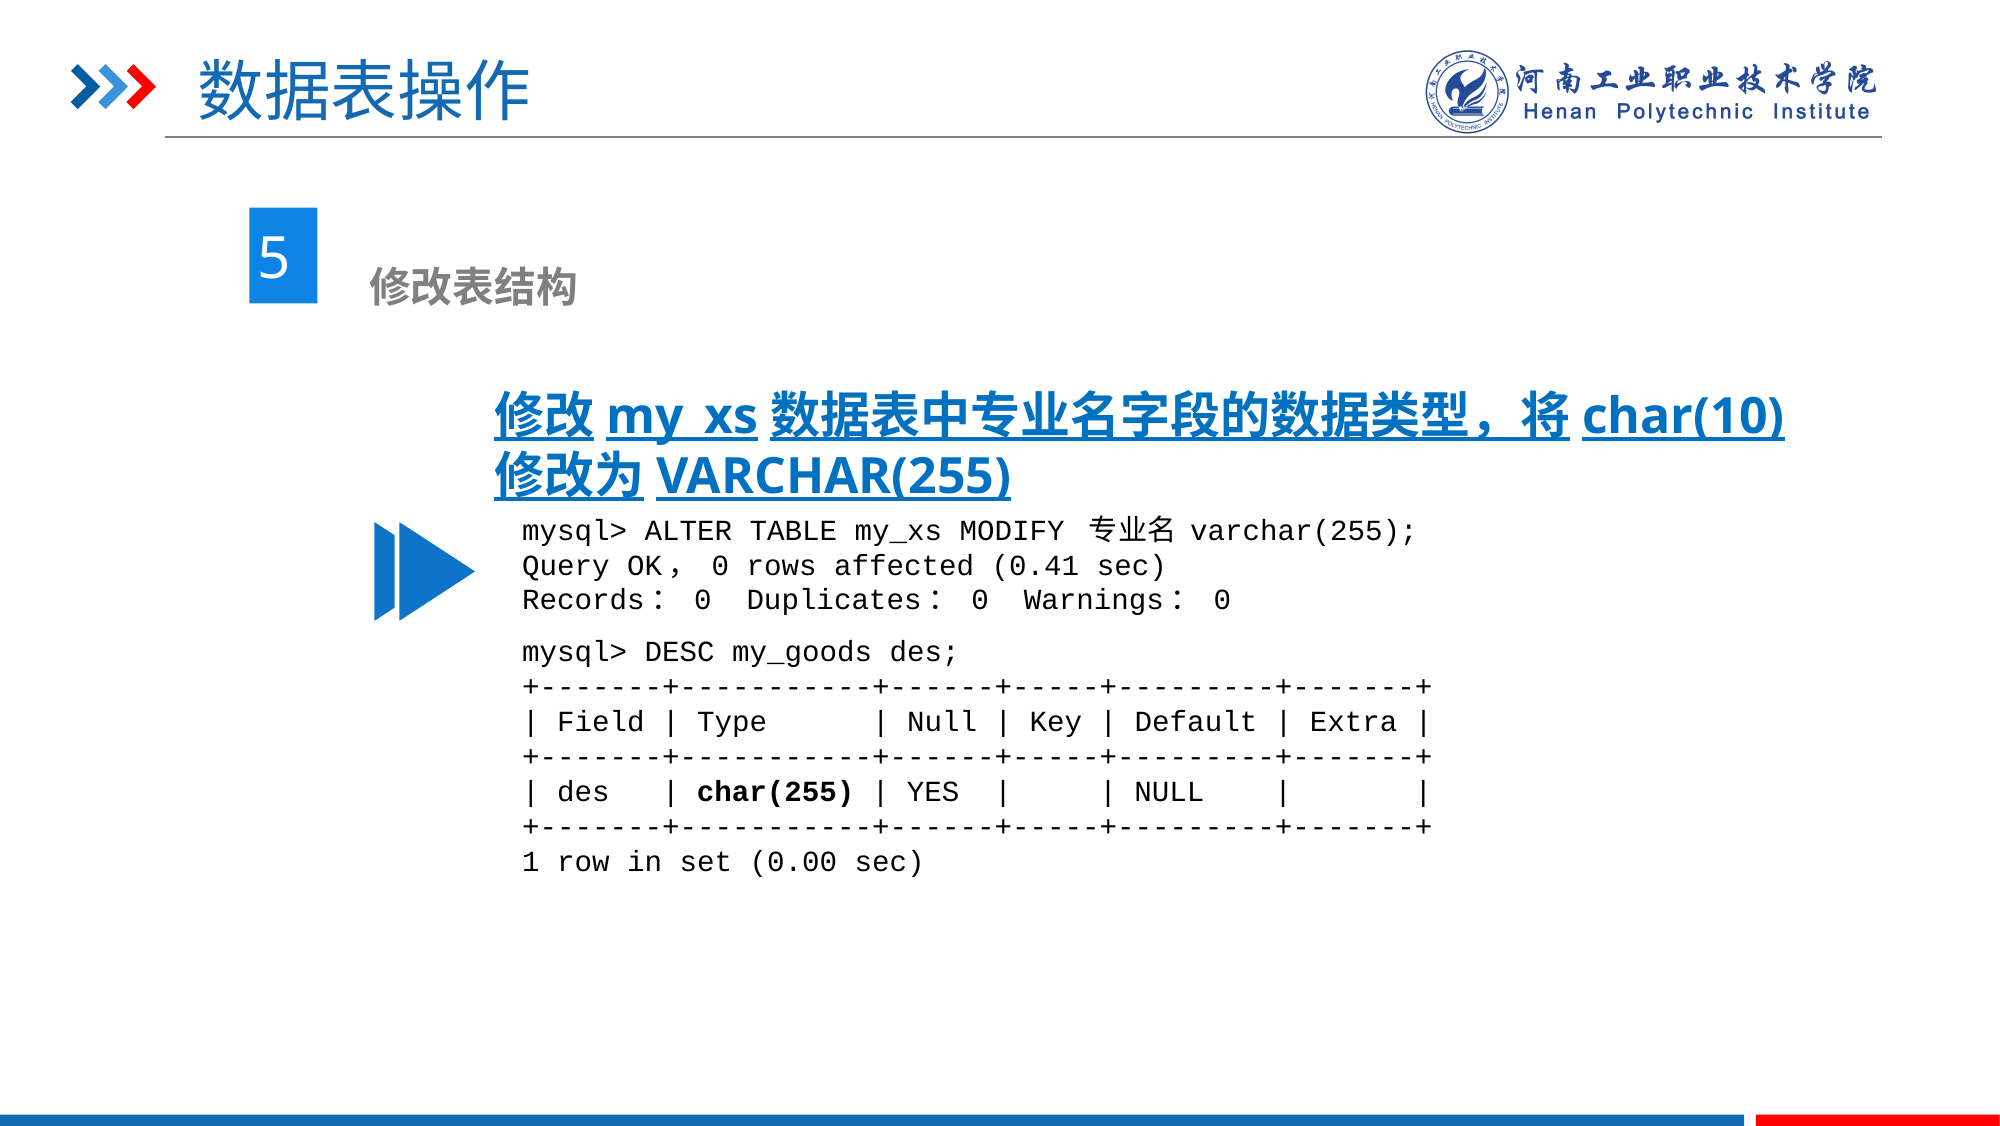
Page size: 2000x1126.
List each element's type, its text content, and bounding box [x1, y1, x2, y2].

text_box 修改表结构 [319, 245, 1092, 380]
title 数据表操作 [177, 25, 952, 153]
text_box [249, 207, 318, 304]
picture [1407, 46, 1882, 140]
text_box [469, 375, 1804, 888]
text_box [371, 517, 464, 626]
